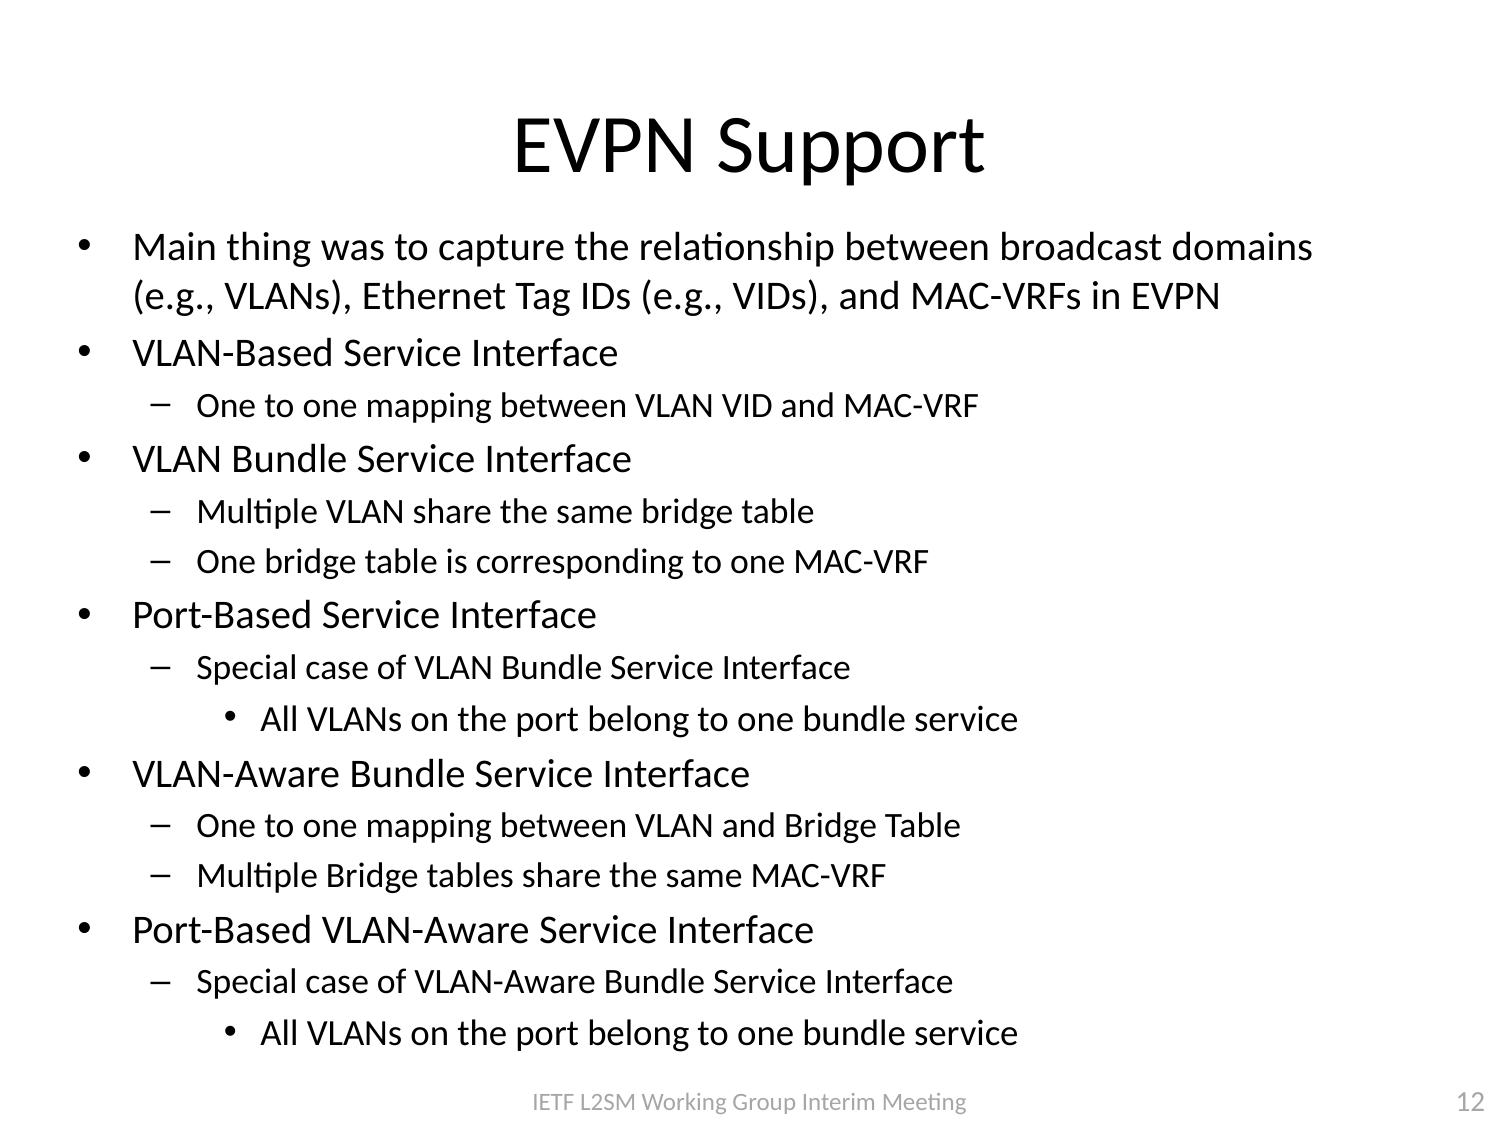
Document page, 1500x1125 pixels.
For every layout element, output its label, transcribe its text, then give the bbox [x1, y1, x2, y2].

title EVPN Support [75, 45, 1425, 233]
list Main thing was to capture the relationship between broadcast domains (e.g., VLANs), Ethernet Tag IDs (e.g., VIDs), and MAC-VRFs in EVPN VLAN-Based Service Interface One to one mapping between VLAN VID and MAC-VRF VLAN Bundle Service Interface Multiple VLAN share the same bridge table One bridge table is corresponding to one MAC-VRF Port-Based Service Interface Special case of VLAN Bundle Service Interface All VLANs on the port belong to one bundle service VLAN-Aware Bundle Service Interface One to one mapping between VLAN and Bridge Table Multiple Bridge tables share the same MAC-VRF Port-Based VLAN-Aware Service Interface Special case of VLAN-Aware Bundle Service Interface All VLANs on the port belong to one bundle service [62, 212, 1413, 1063]
